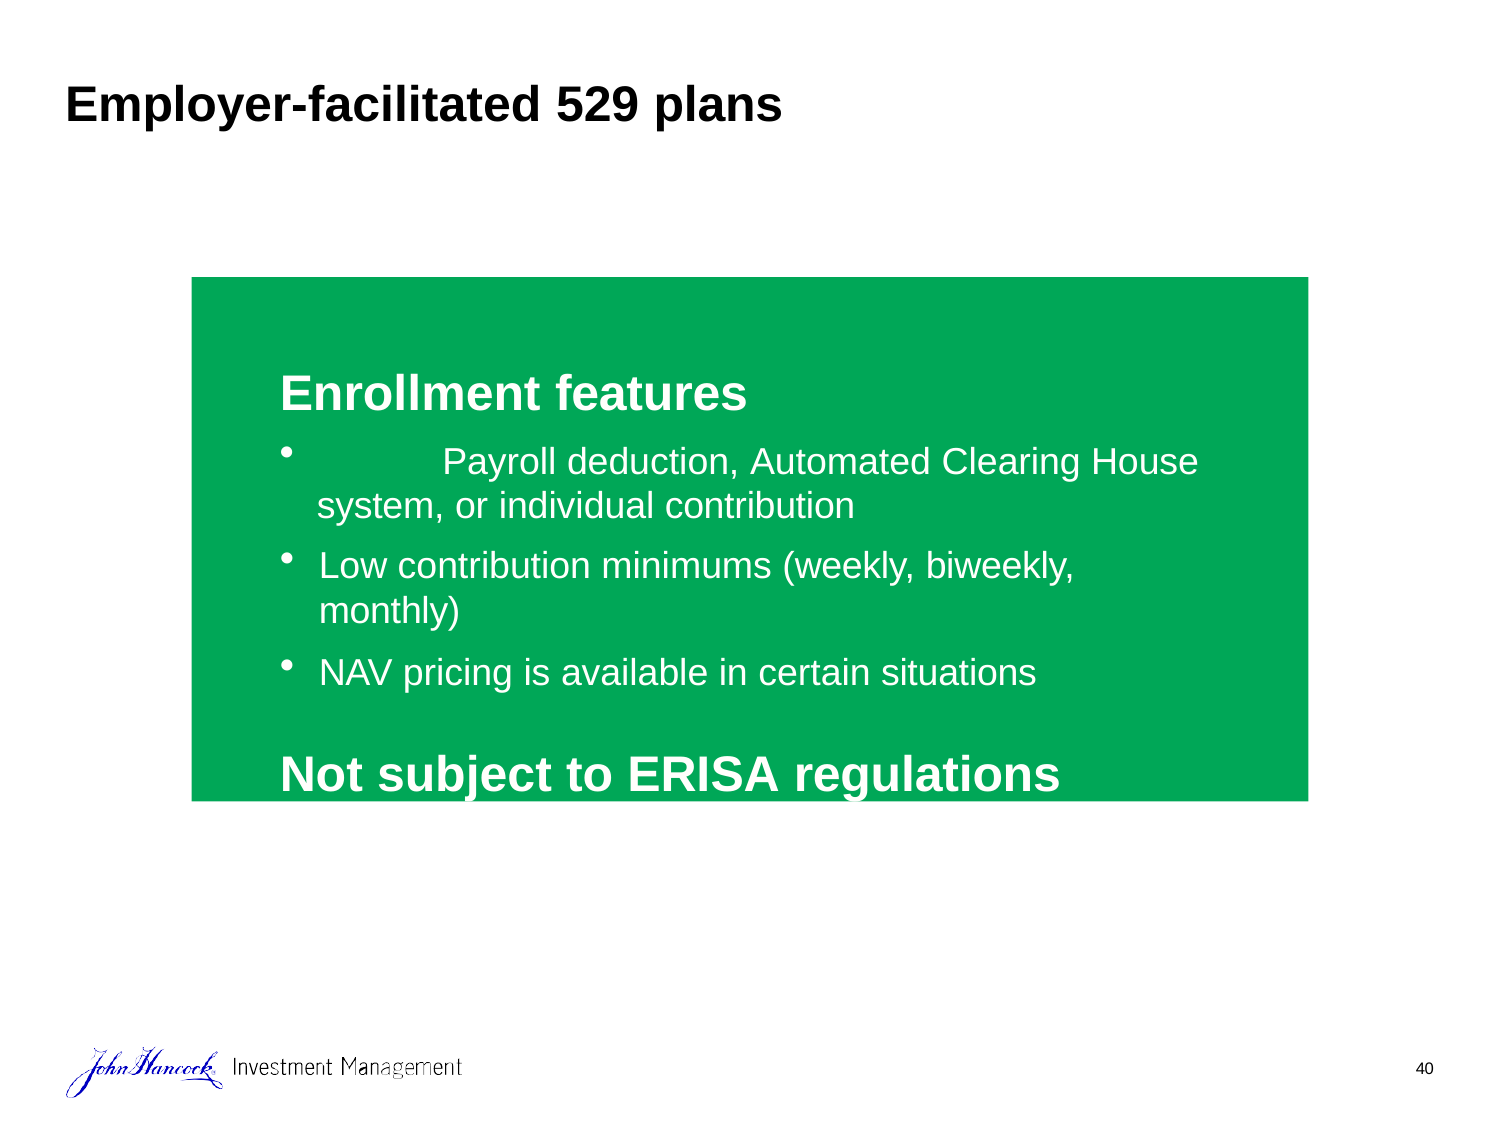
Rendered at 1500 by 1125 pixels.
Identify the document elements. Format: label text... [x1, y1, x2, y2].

text_box Enrollment features Payroll deduction, Automated Clearing House system, or individual contribution Low contribution minimums (weekly, biweekly, monthly) NAV pricing is available in certain situations Not subject to ERISA regulations [191, 277, 1309, 802]
slide_number 40 [1409, 1057, 1443, 1125]
picture [416, 1062, 431, 1075]
picture [381, 1062, 414, 1079]
picture [342, 1057, 356, 1075]
picture [66, 1046, 223, 1098]
title Employer-facilitated 529 plans [63, 69, 1350, 260]
picture [445, 1058, 462, 1075]
